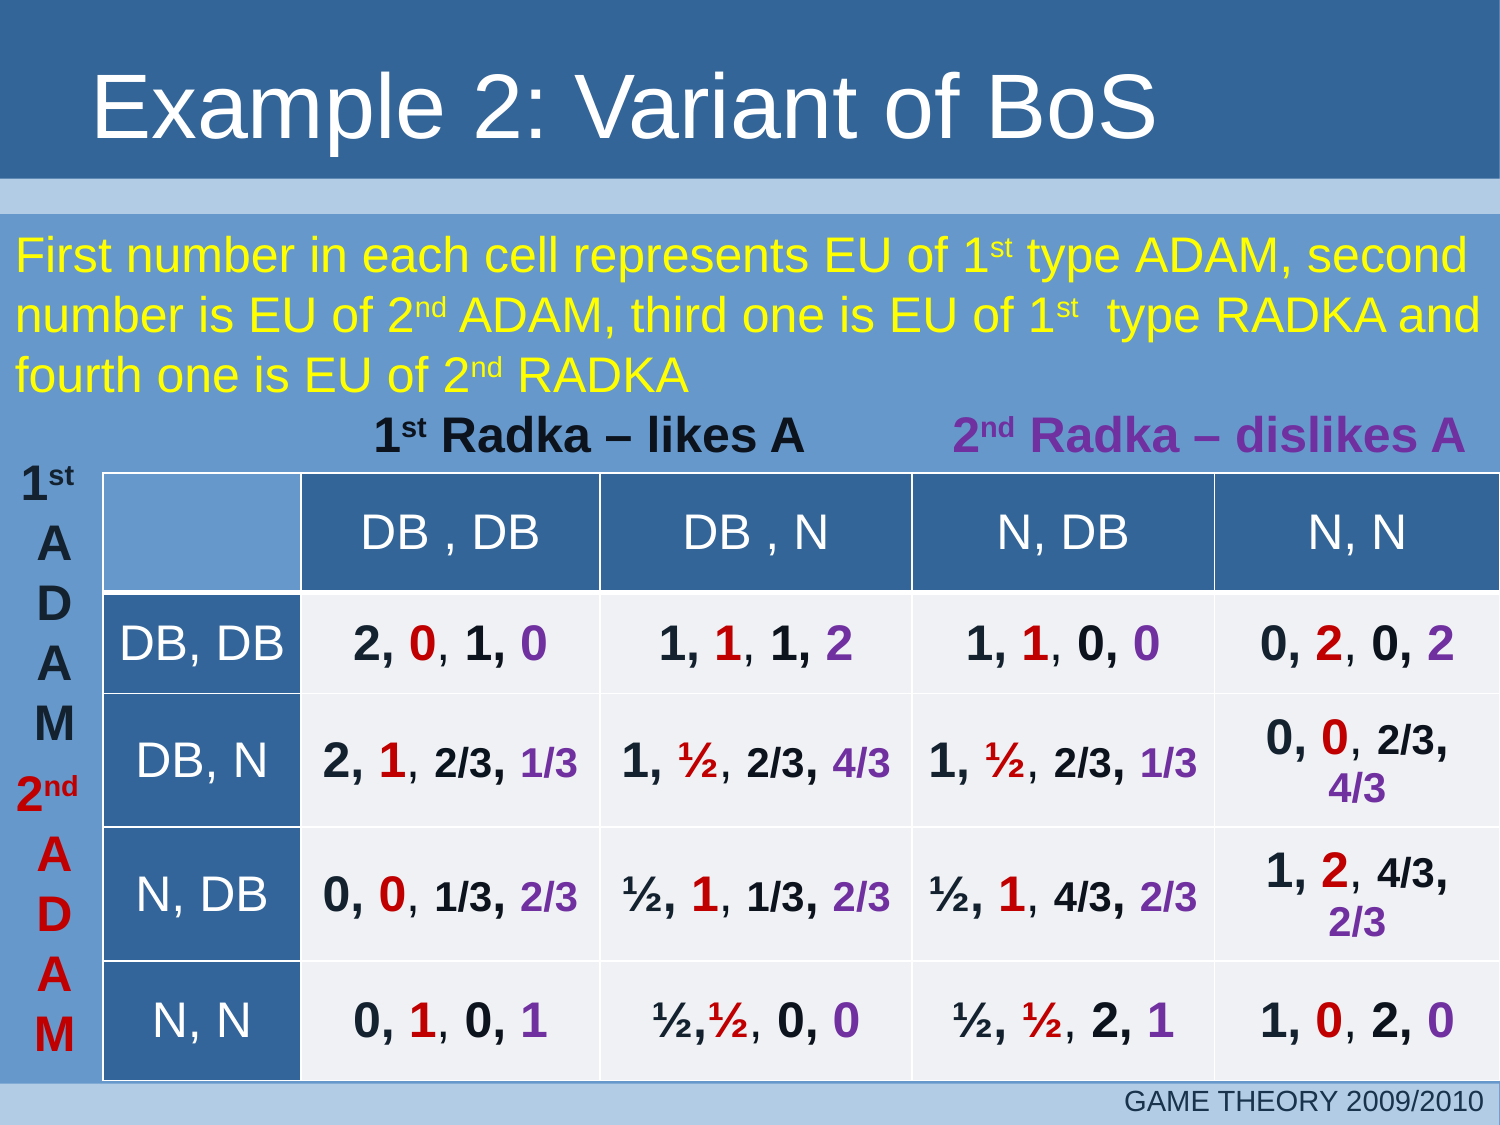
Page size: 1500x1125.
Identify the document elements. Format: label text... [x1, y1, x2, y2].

table_header DB , N [601, 474, 911, 590]
table_header N, DB [913, 474, 1214, 590]
table_cell 0, 0, 1/3, 2/3 [302, 828, 599, 960]
table_cell 1, ½, 2/3, 4/3 [601, 694, 911, 826]
text_box 2nd Radka – dislikes A [918, 410, 1500, 470]
table_cell 1, 0, 2, 0 [1215, 962, 1499, 1080]
table_cell 1, 1, 0, 0 [913, 595, 1214, 693]
table_cell ½,½, 0, 0 [601, 962, 911, 1080]
table_cell N, N [104, 962, 300, 1080]
text_box First number in each cell represents EU of 1st type ADAM, second number is EU of 2nd ADAM, third one is EU of 1st type RADKA and fourth one is EU of 2nd RADKA [0, 215, 1500, 410]
table_header DB , DB [302, 474, 599, 590]
title Example 2: Variant of BoS [74, 42, 1436, 162]
table_cell 2, 1, 2/3, 1/3 [302, 694, 599, 826]
table_cell ½, 1, 4/3, 2/3 [913, 828, 1214, 960]
table_cell 1, ½, 2/3, 1/3 [913, 694, 1214, 826]
table_cell ½, ½, 2, 1 [913, 962, 1214, 1080]
table_cell N, DB [110, 828, 300, 960]
text_box GAME THEORY 2009/2010 [1109, 1081, 1500, 1125]
table_cell ½, 1, 1/3, 2/3 [601, 828, 911, 960]
table_cell DB, N [110, 694, 300, 826]
table_cell 0, 0, 2/3, 4/3 [1215, 694, 1499, 826]
table_cell 2, 0, 1, 0 [302, 595, 599, 693]
table_cell 1, 2, 4/3, 2/3 [1215, 828, 1499, 960]
text_box 1st Radka – likes A [337, 410, 842, 470]
table_header N, N [1215, 474, 1499, 590]
table_cell DB, DB [110, 595, 300, 693]
text_box 2nd A D A M [0, 754, 110, 1069]
table_header [110, 474, 300, 590]
table_cell 0, 1, 0, 1 [302, 962, 599, 1080]
table_cell 1, 1, 1, 2 [601, 595, 911, 693]
text_box 1st A D A M [0, 442, 110, 754]
table_cell 0, 2, 0, 2 [1215, 595, 1499, 693]
